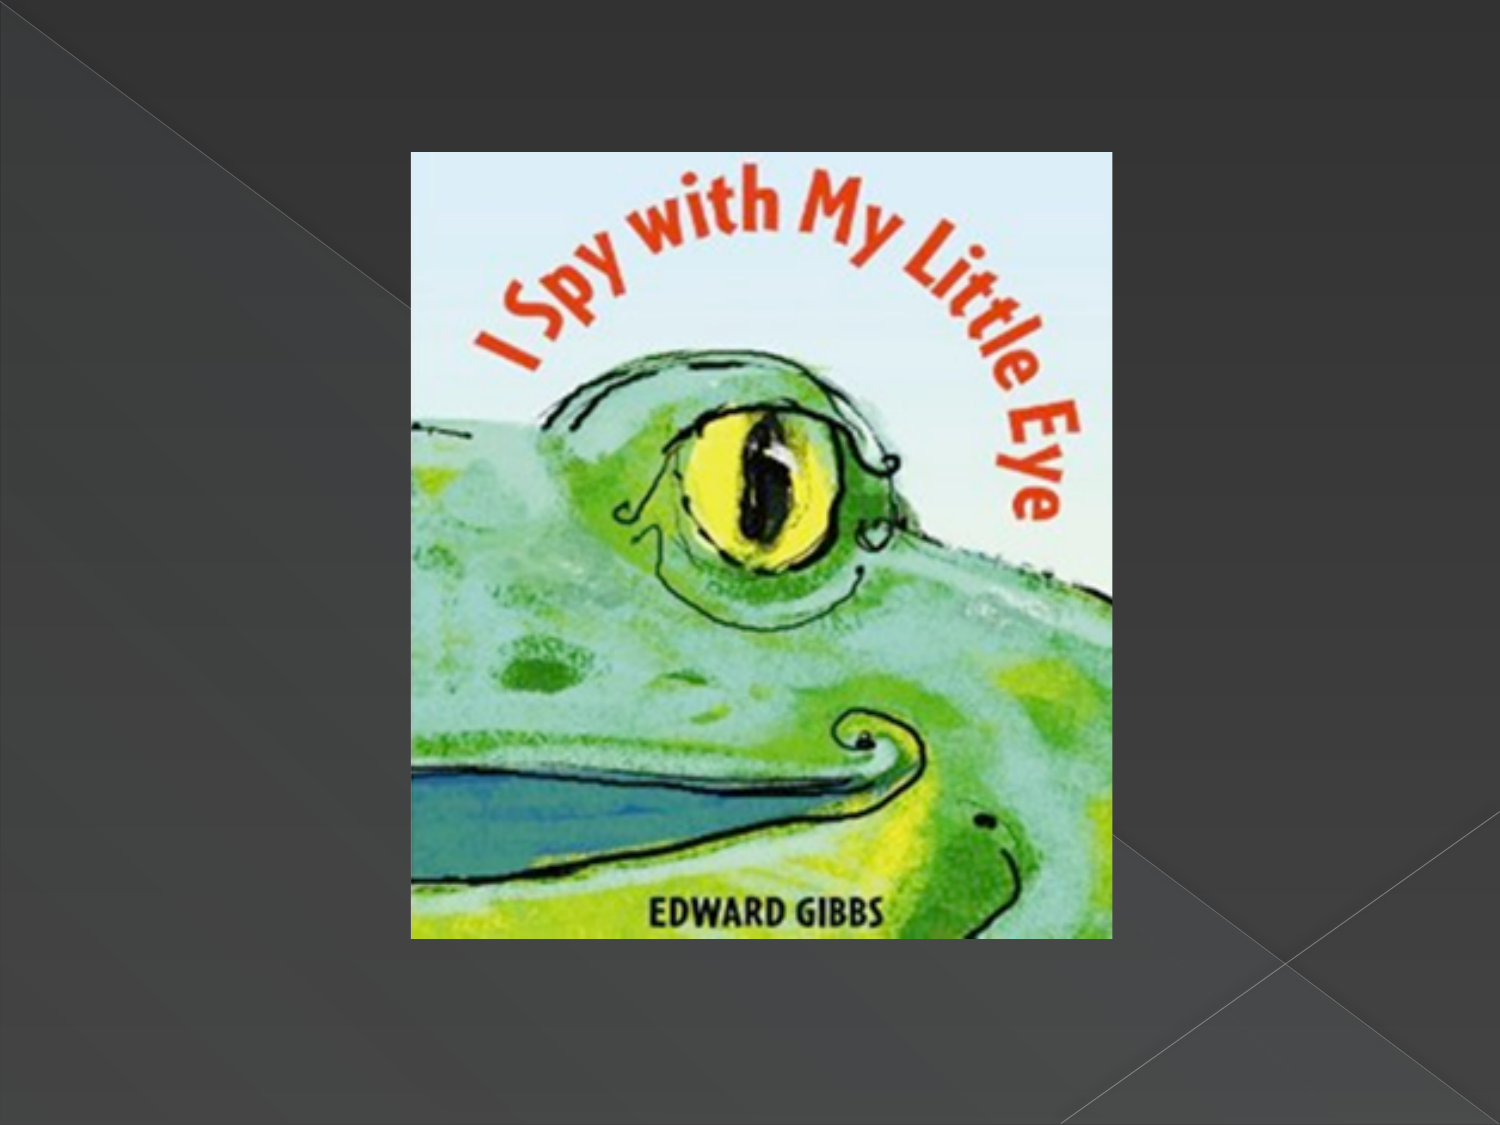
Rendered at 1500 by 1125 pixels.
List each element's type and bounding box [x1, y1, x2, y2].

list [410, 152, 1113, 939]
